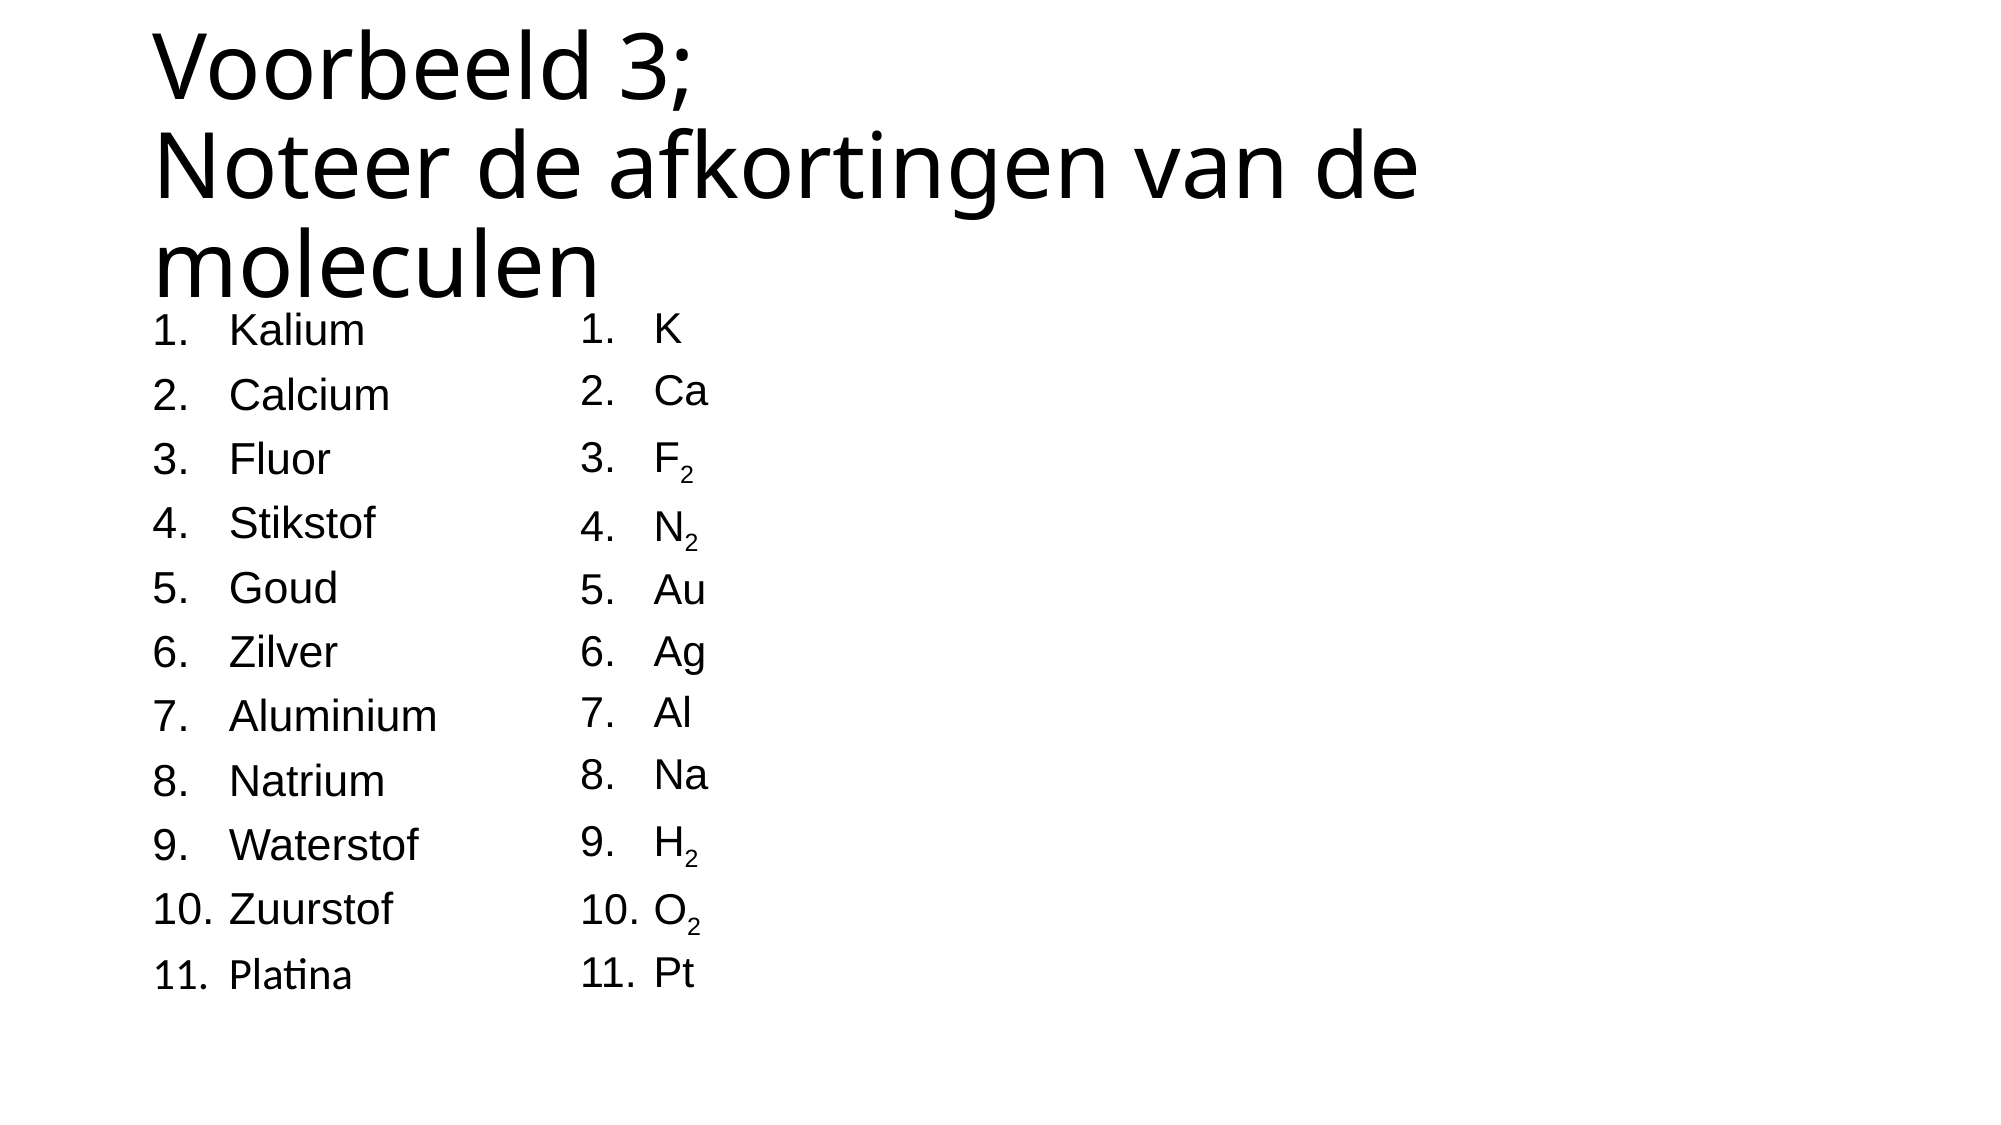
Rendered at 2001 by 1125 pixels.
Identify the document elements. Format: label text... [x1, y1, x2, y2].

list Kalium Calcium Fluor Stikstof Goud Zilver Aluminium Natrium Waterstof Zuurstof Platina [137, 299, 557, 1014]
text_box K Ca F2 N2 Au Ag Al Na H2 O2 Pt [565, 299, 993, 1014]
title Voorbeeld 3; Noteer de afkortingen van de moleculen [137, 59, 1863, 278]
